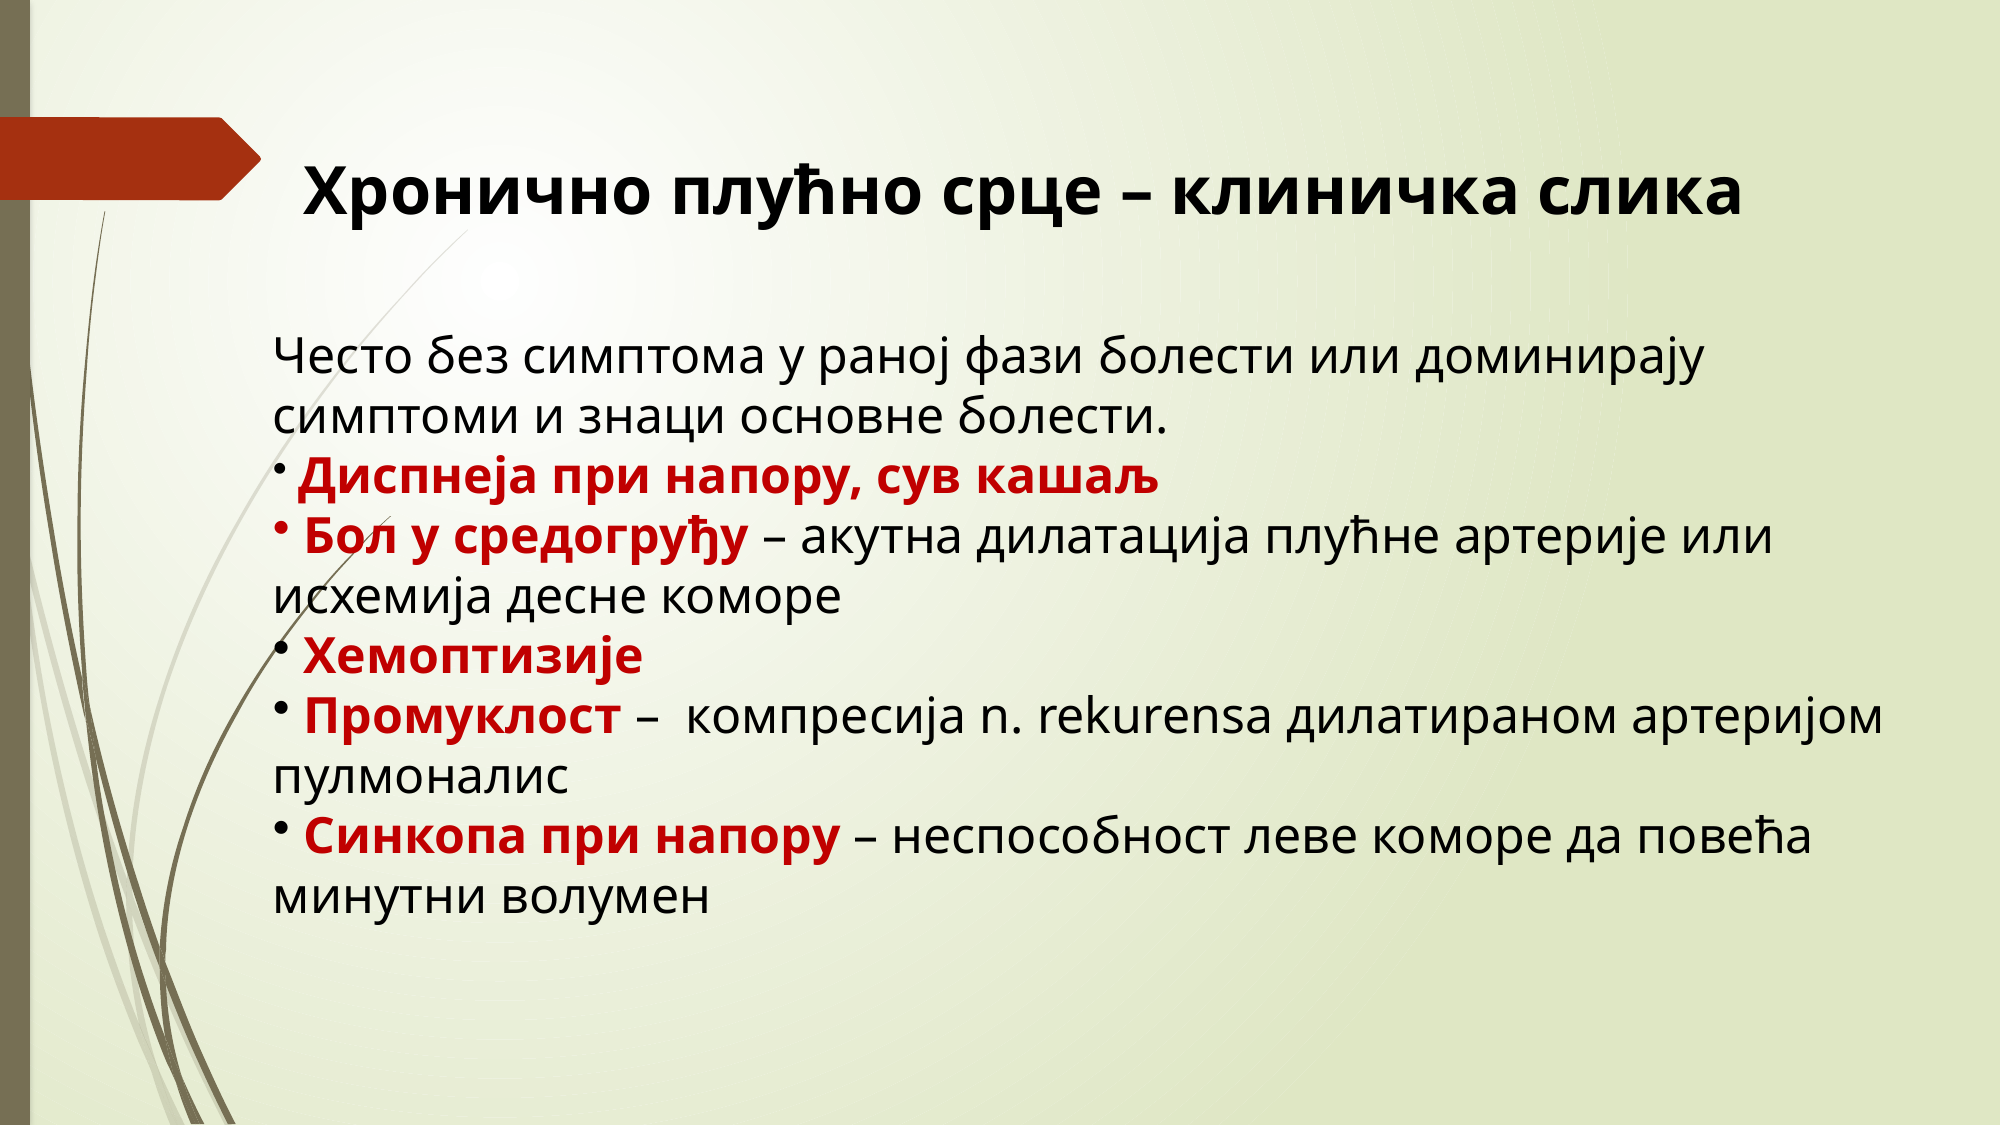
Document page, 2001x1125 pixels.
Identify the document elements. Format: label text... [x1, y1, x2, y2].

text_box Хронично плућно срце – клиничка слика [288, 140, 1829, 236]
text_box Често без симптома у раној фази болести или доминирају симптоми и знаци основне болести. Диспнеја при напору, сув кашаљ Бол у средогруђу – акутна дилатација плућне артерије или исхемија десне коморе Хемоптизије Промуклост – компресија n. rekurensa дилатираном артеријом пулмоналис Синкопа при напору – неспособност леве коморе да повећа минутни волумен [258, 316, 1927, 982]
